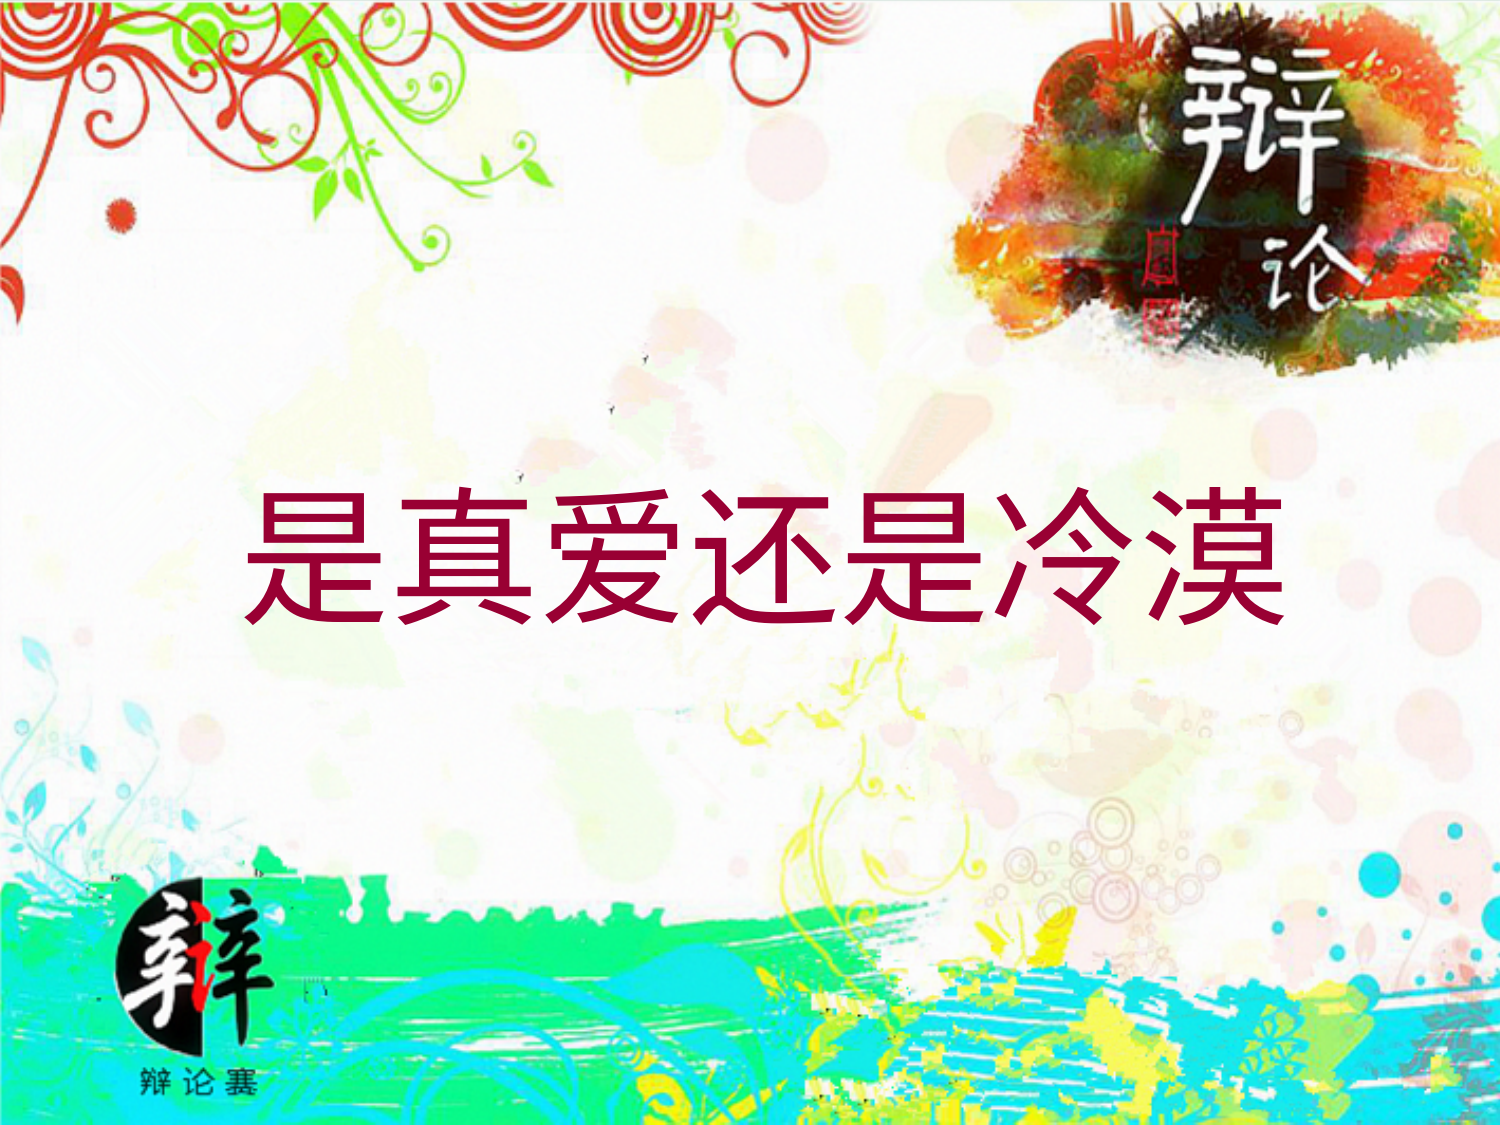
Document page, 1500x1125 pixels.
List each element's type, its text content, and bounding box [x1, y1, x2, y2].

text_box 是真爱还是冷漠 [224, 456, 1500, 651]
picture [0, 0, 1500, 1125]
